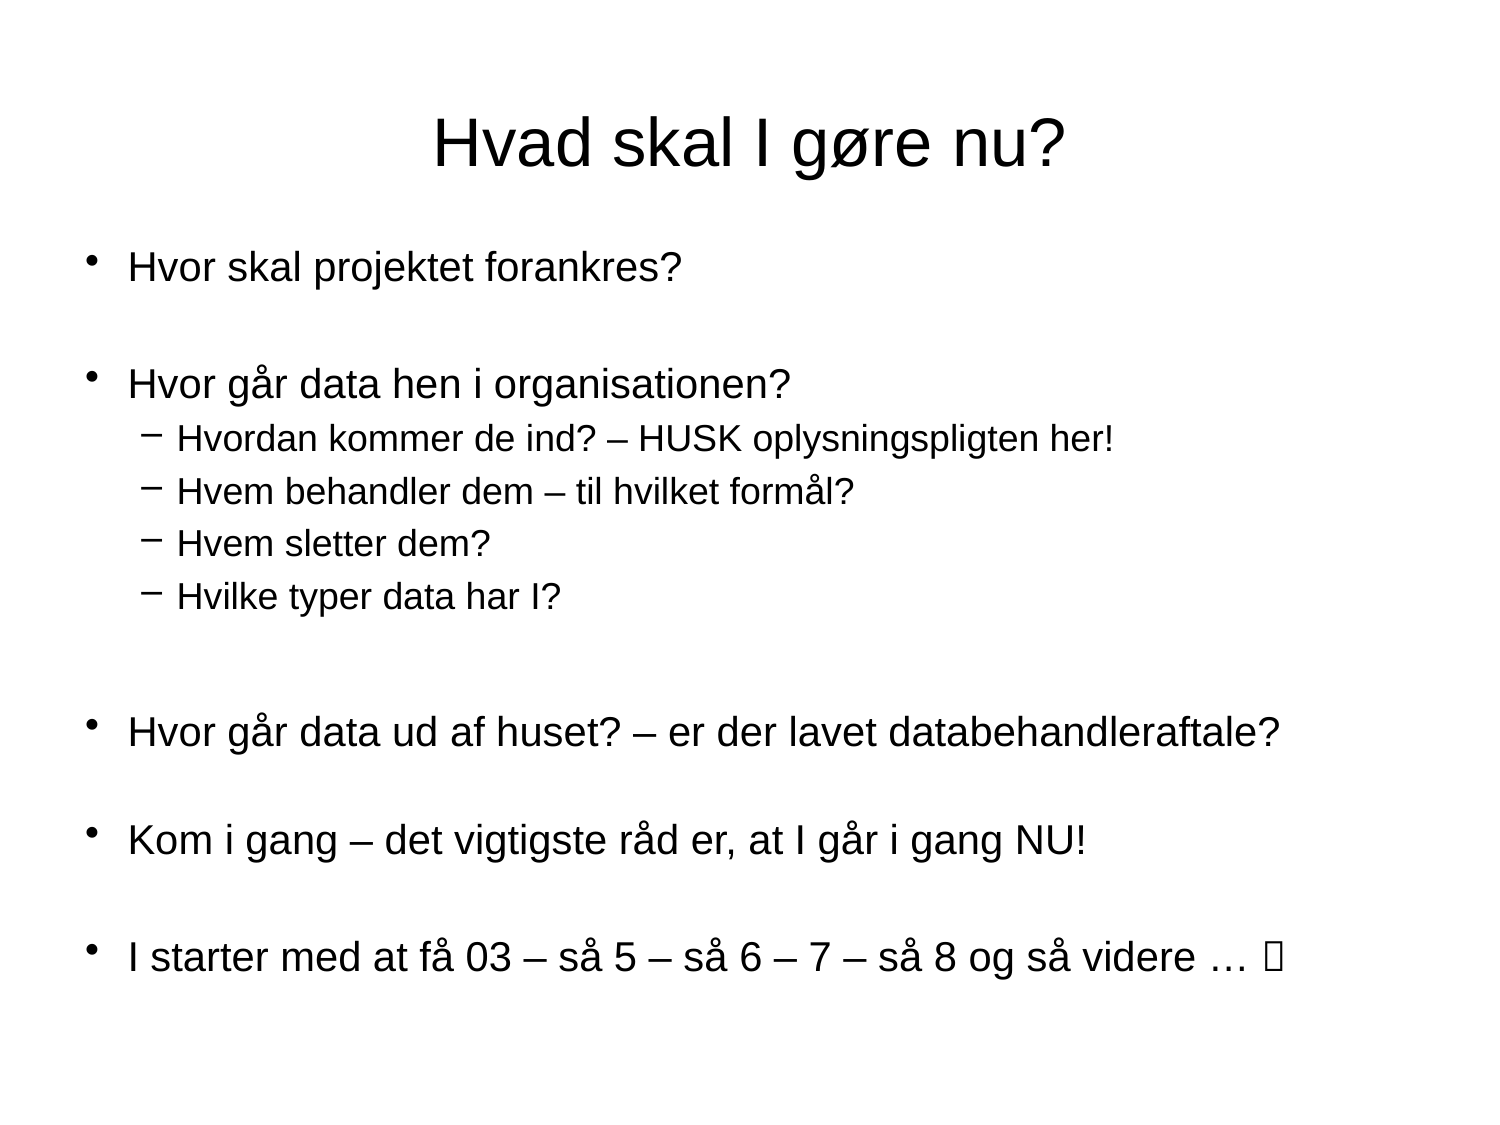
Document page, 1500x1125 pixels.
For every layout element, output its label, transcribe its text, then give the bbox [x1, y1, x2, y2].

list Hvor skal projektet forankres? Hvor går data hen i organisationen? Hvordan kommer de ind? – HUSK oplysningspligten her! Hvem behandler dem – til hvilket formål? Hvem sletter dem? Hvilke typer data har I? Hvor går data ud af huset? – er der lavet databehandleraftale? Kom i gang – det vigtigste råd er, at I går i gang NU! I starter med at få 03 – så 5 – så 6 – 7 – så 8 og så videre …  [70, 232, 1421, 975]
title Hvad skal I gøre nu? [75, 45, 1425, 233]
